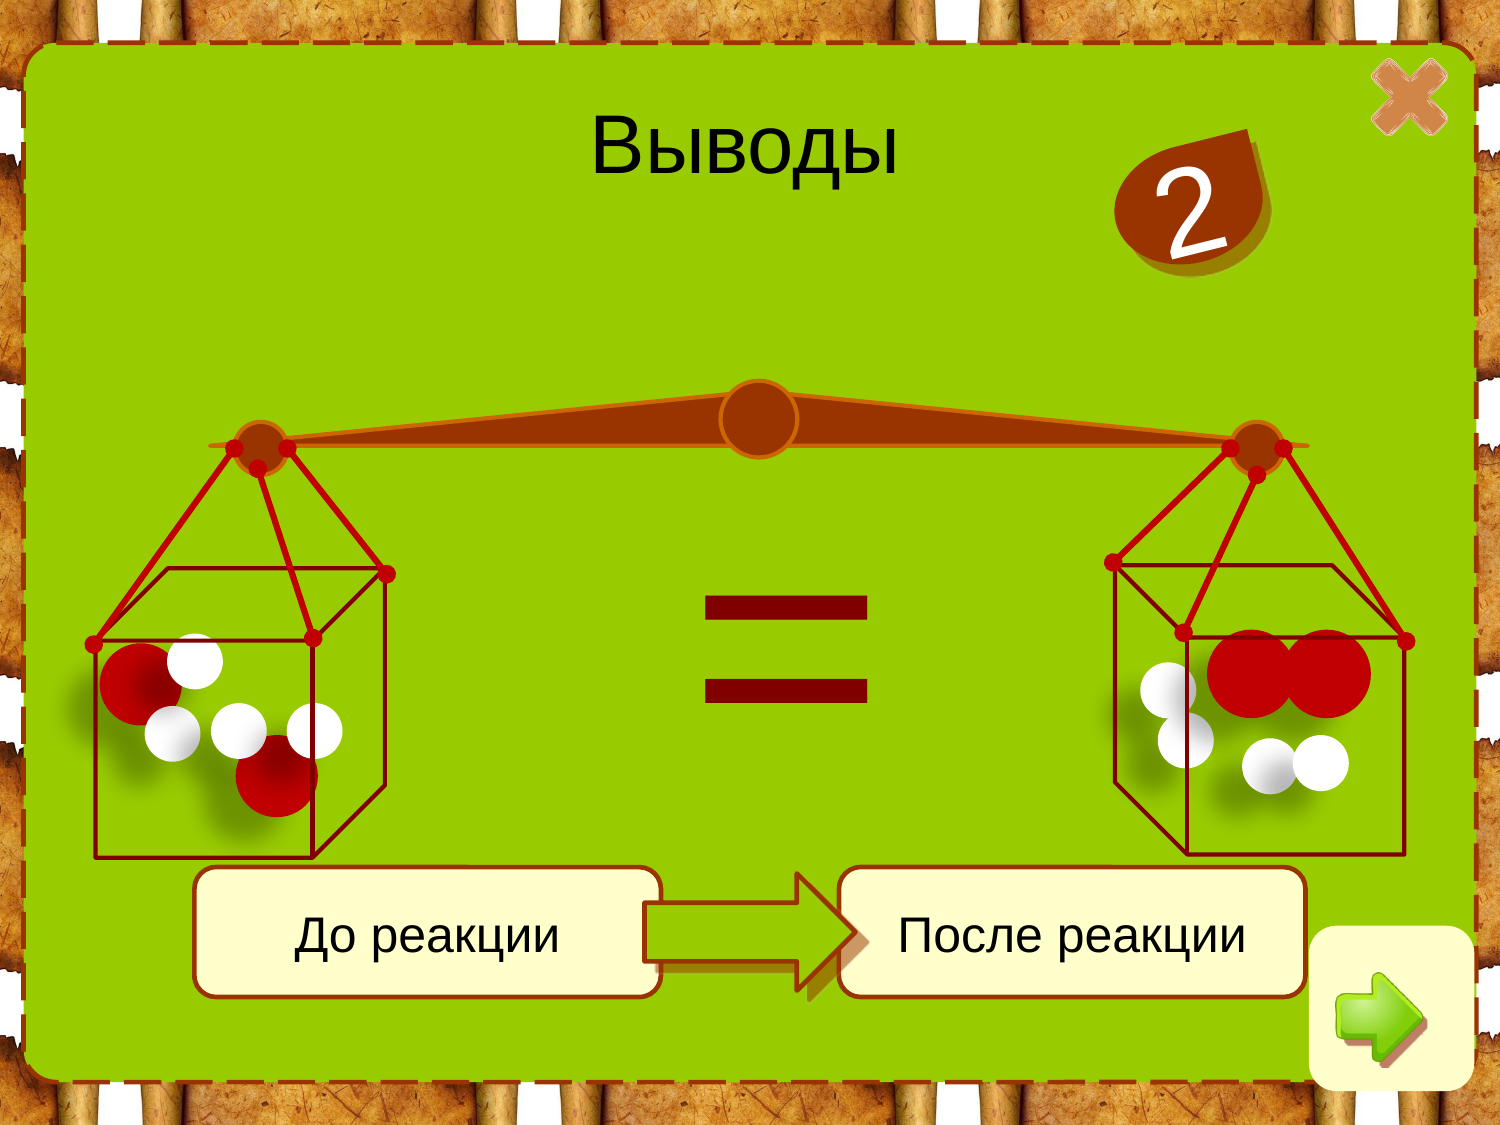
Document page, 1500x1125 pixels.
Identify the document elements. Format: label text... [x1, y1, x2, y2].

text_box 2 [1112, 126, 1265, 267]
text_box [642, 871, 858, 993]
text_box После реакции [838, 867, 1306, 998]
text_box = [673, 549, 827, 703]
text_box До реакции [194, 867, 661, 998]
title Выводы [70, 46, 1421, 235]
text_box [1113, 445, 1407, 855]
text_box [234, 421, 1284, 476]
text_box [21, 40, 1479, 1085]
text_box [1306, 923, 1477, 1094]
picture [0, 0, 1500, 1125]
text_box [209, 380, 1309, 446]
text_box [93, 448, 387, 858]
